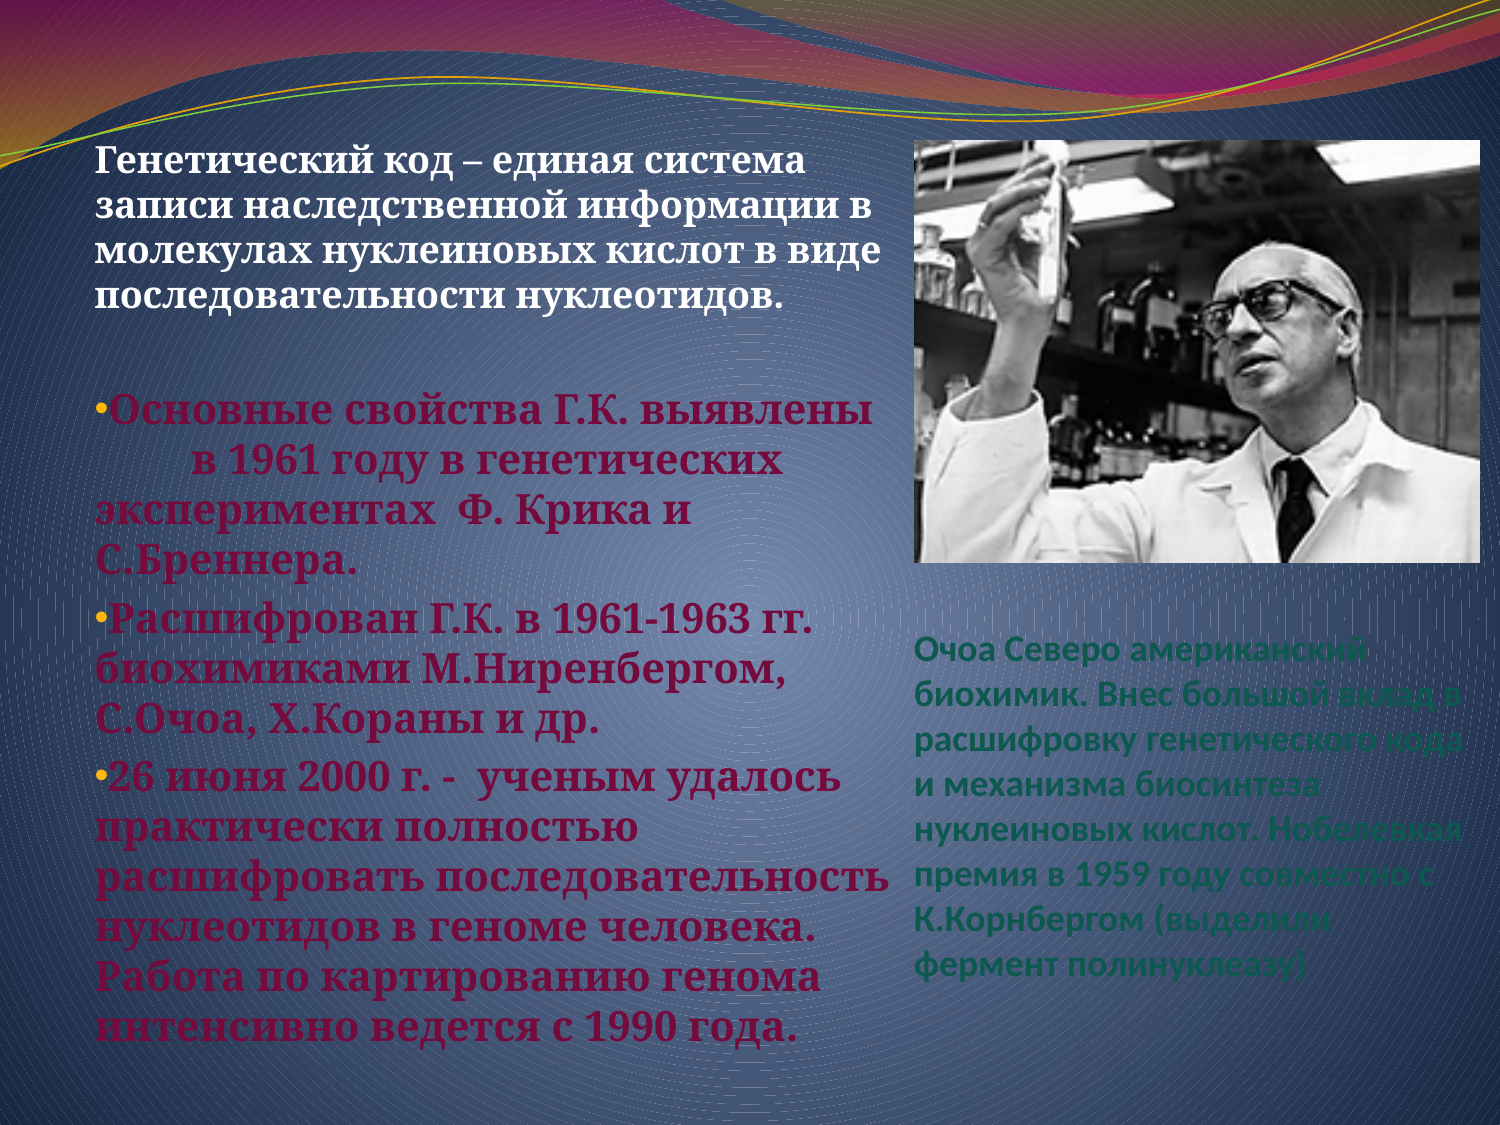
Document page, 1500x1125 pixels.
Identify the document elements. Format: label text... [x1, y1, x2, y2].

title Очоа Северо американский биохимик. Внес большой вклад в расшифровку генетического кода и механизма биосинтеза нуклеиновых кислот. Нобелевкая премия в 1959 году совместно с К.Корнбергом (выделили фермент полинуклеазу) [913, 574, 1472, 985]
picture [913, 140, 1480, 563]
list Генетический код – единая система записи наследственной информации в молекулах нуклеиновых кислот в виде последовательности нуклеотидов. Основные свойства Г.К. выявлены в 1961 году в генетических экспериментах Ф. Крика и С.Бреннера. Расшифрован Г.К. в 1961-1963 гг. биохимиками М.Ниренбергом, С.Очоа, Х.Кораны и др. 26 июня 2000 г. - ученым удалось практически полностью расшифровать последовательность нуклеотидов в геноме человека. Работа по картированию генома интенсивно ведется с 1990 года. [86, 128, 903, 1079]
